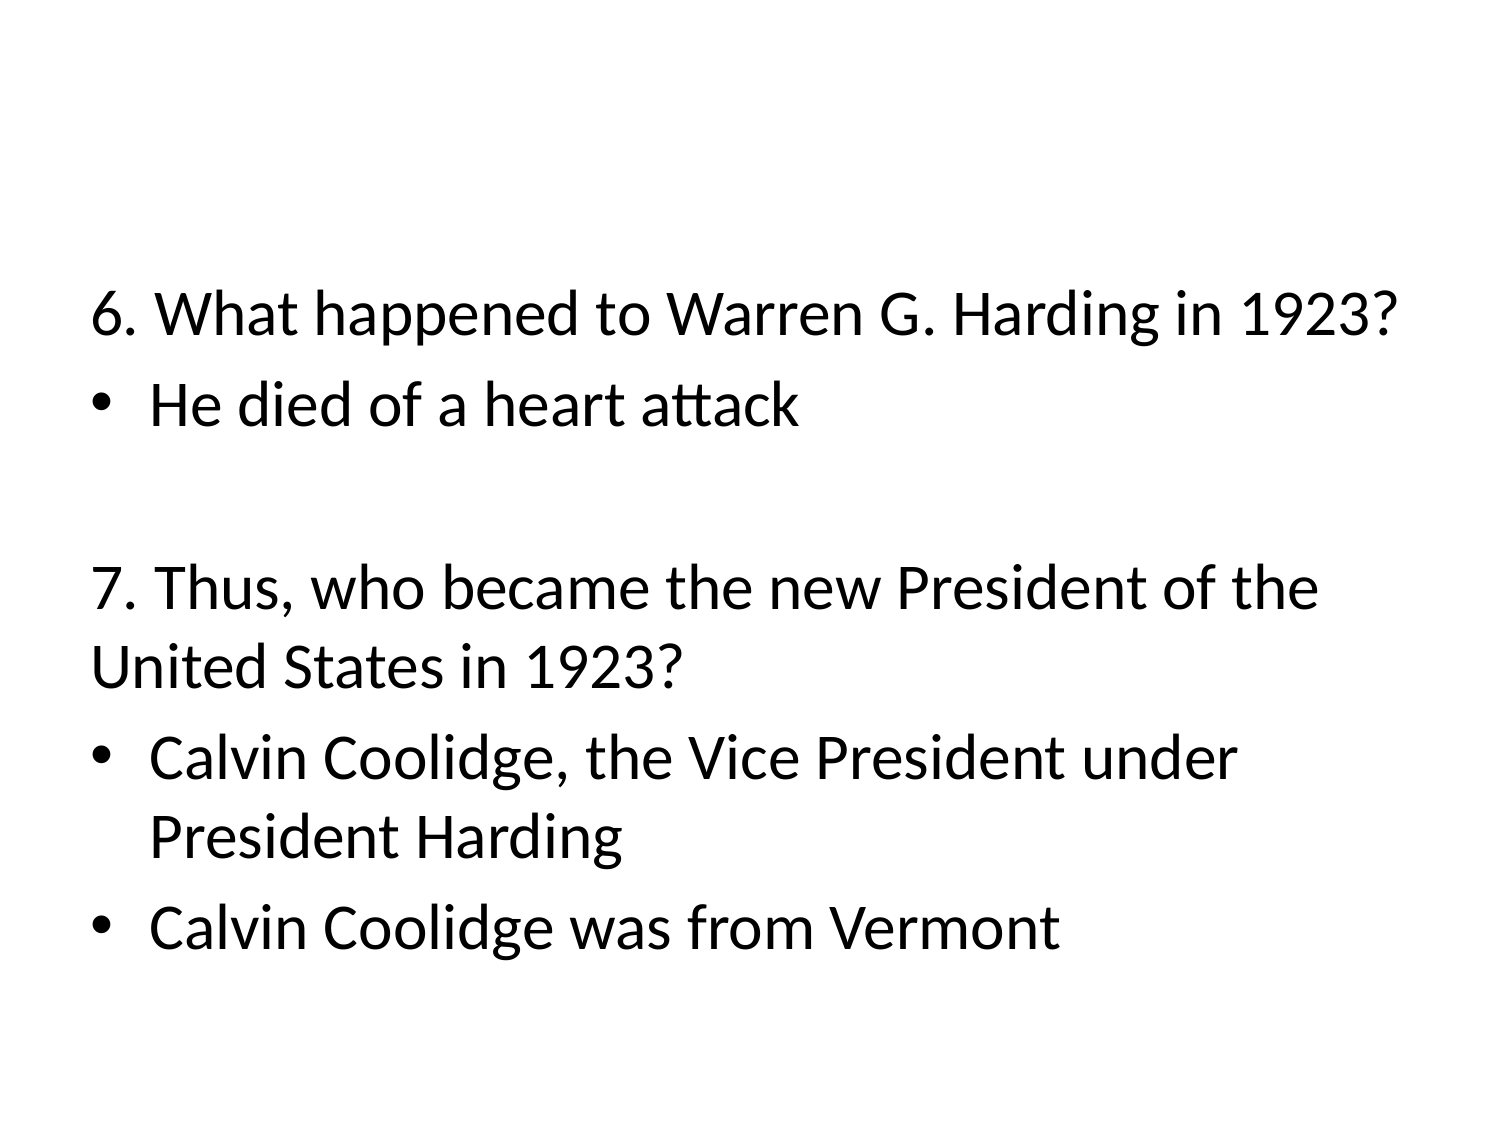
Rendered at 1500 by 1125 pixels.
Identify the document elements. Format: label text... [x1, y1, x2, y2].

list 6. What happened to Warren G. Harding in 1923? He died of a heart attack 7. Thus, who became the new President of the United States in 1923? Calvin Coolidge, the Vice President under President Harding Calvin Coolidge was from Vermont [75, 262, 1425, 1005]
